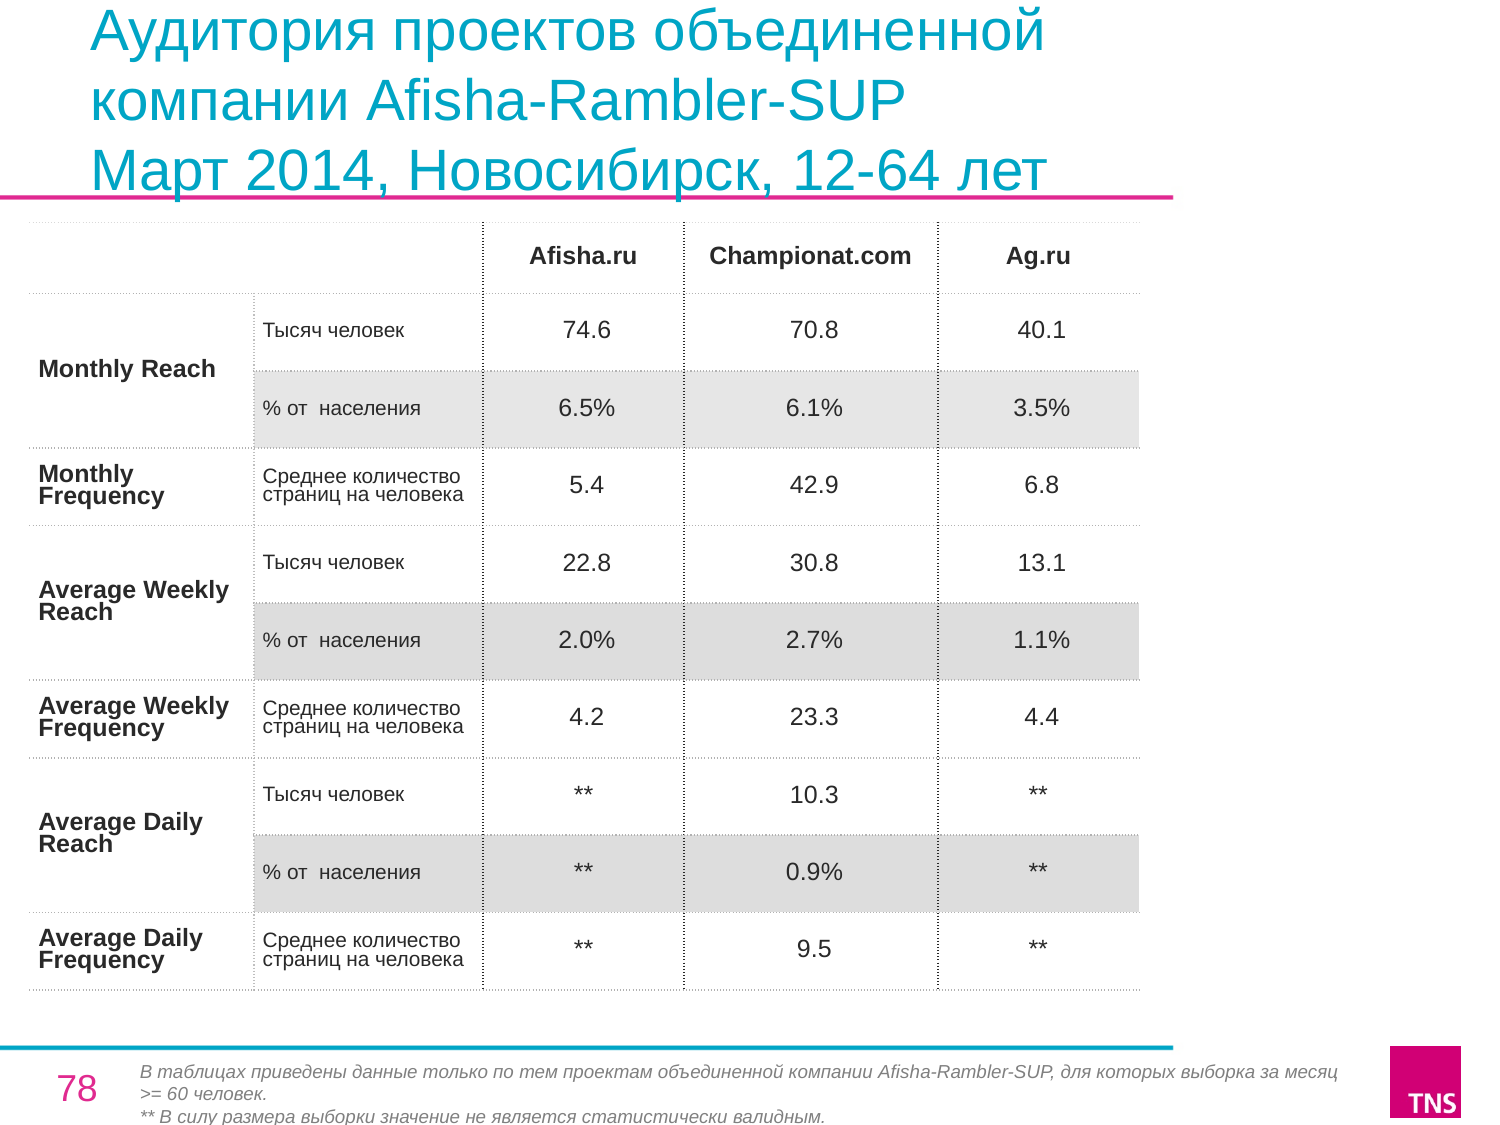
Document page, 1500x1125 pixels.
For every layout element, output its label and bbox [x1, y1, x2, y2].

table_cell [29, 294, 1139, 990]
slide_number [40, 1055, 125, 1125]
text_box [125, 1052, 1377, 1125]
picture [0, 0, 1500, 1125]
table_header [29, 223, 1139, 294]
title [74, 8, 1476, 187]
